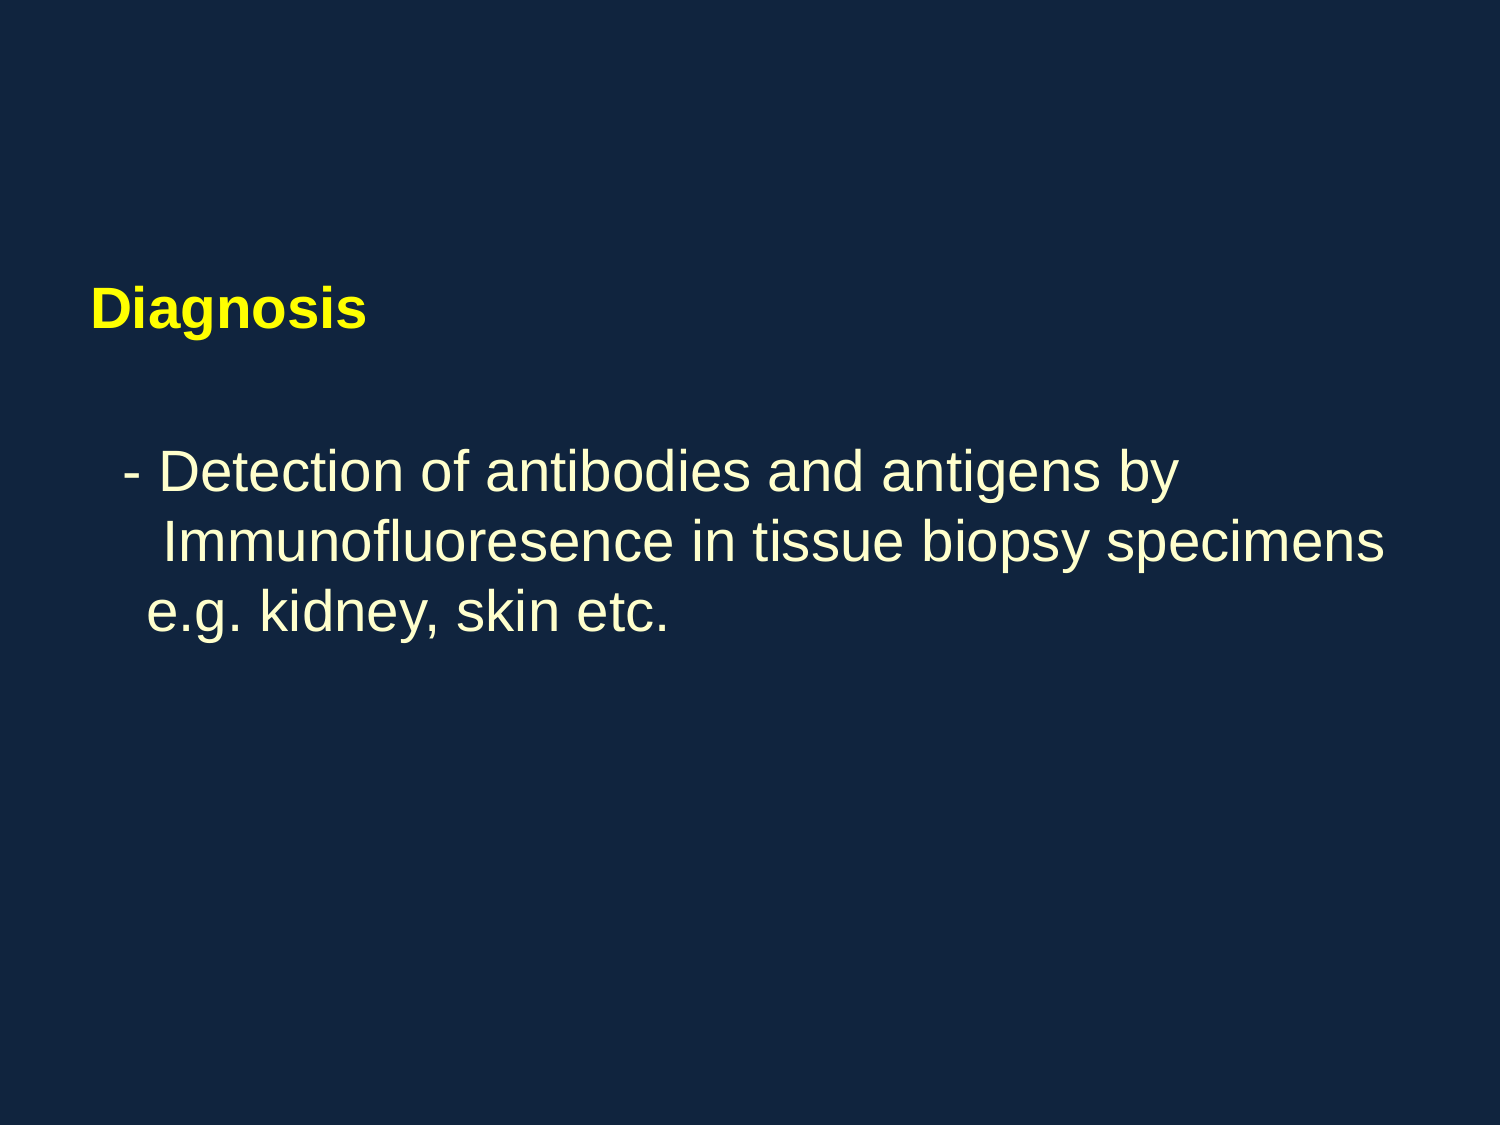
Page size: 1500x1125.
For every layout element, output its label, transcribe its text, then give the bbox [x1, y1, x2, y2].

list Diagnosis - Detection of antibodies and antigens by Immunofluoresence in tissue biopsy specimens e.g. kidney, skin etc. [75, 262, 1425, 750]
